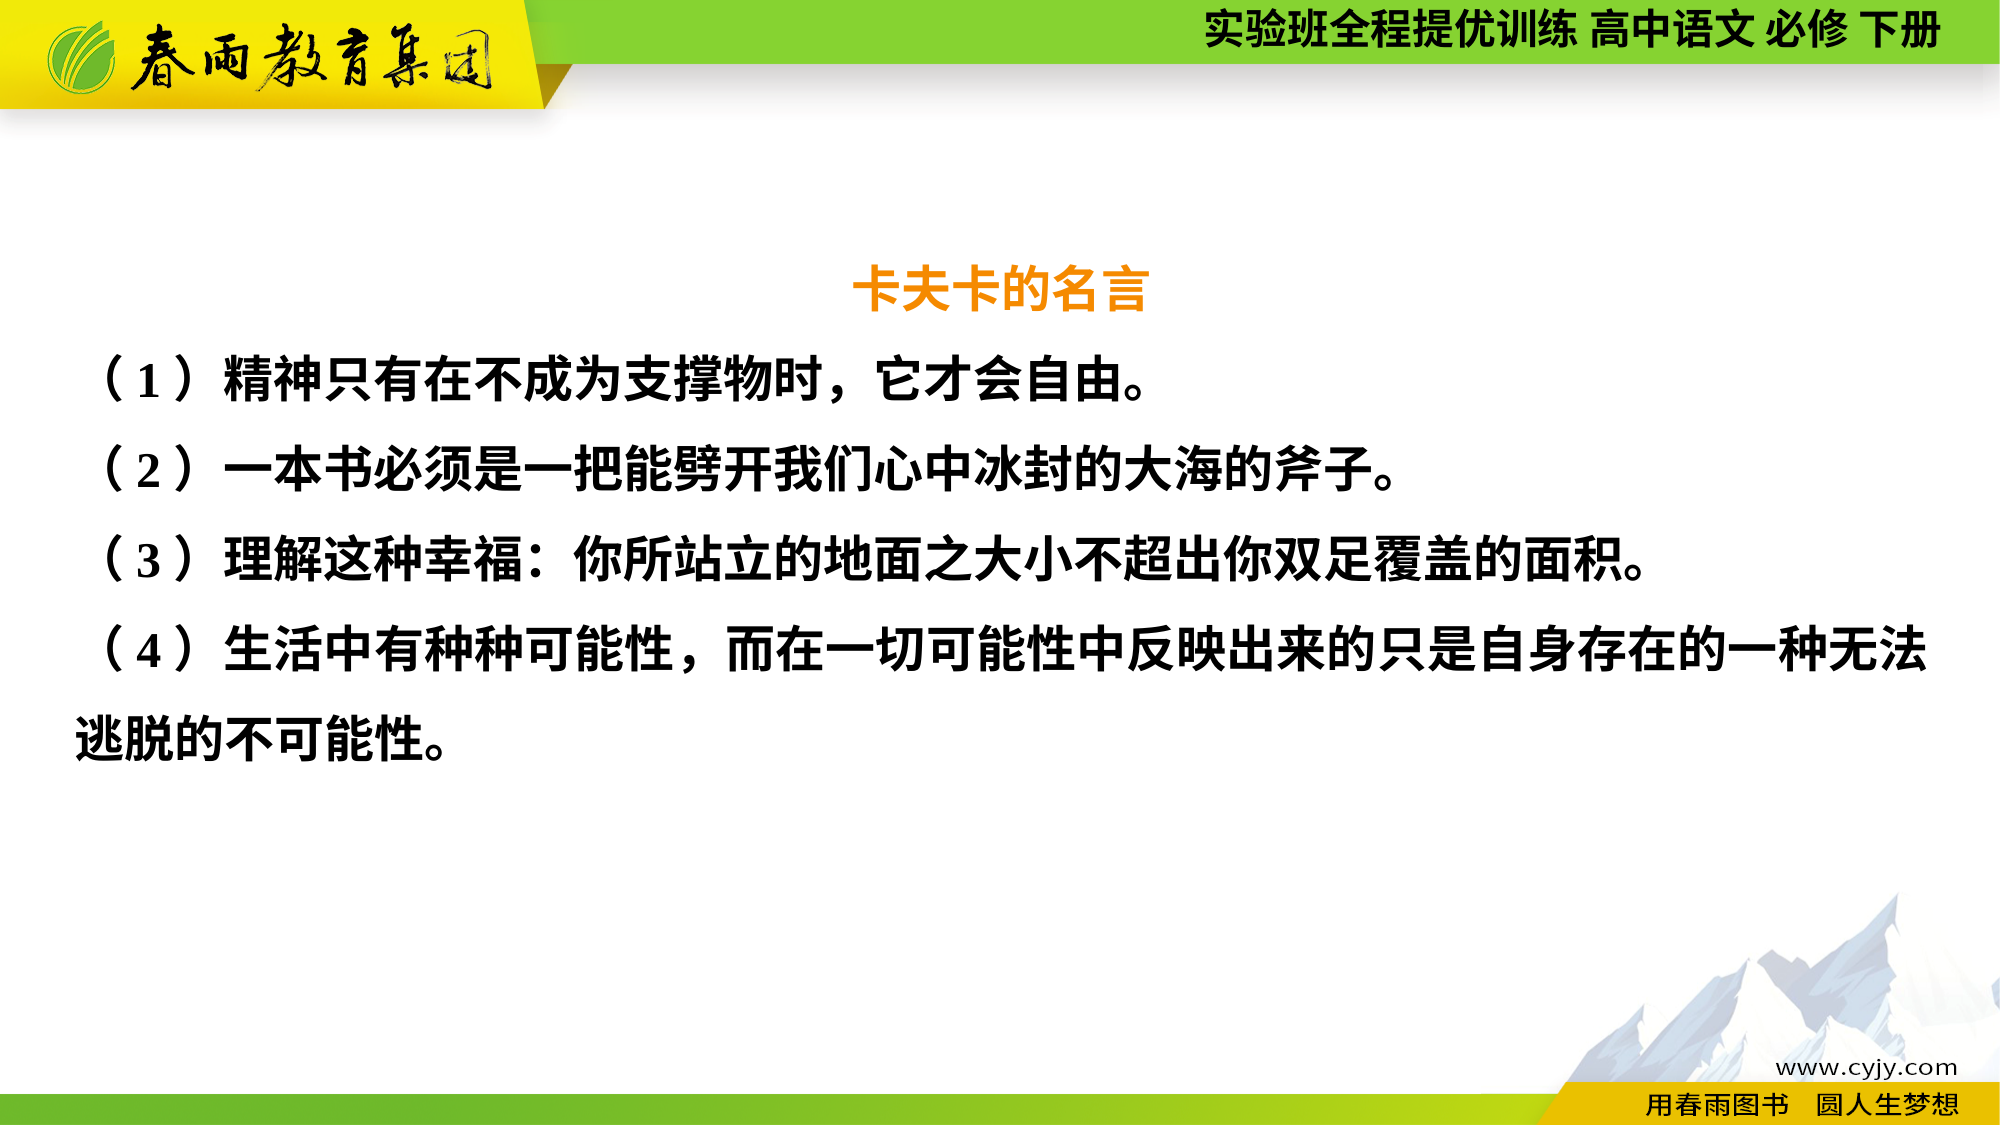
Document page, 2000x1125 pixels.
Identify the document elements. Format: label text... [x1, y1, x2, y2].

picture [0, 0, 2000, 1125]
list 卡夫卡的名言 （1）精神只有在不成为支撑物时，它才会自由。 （2）一本书必须是一把能劈开我们心中冰封的大海的斧子。 （3）理解这种幸福：你所站立的地面之大小不超出你双足覆盖的面积。 （4）生活中有种种可能性，而在一切可能性中反映出来的只是自身存在的一种无法逃脱的不可能性。 [59, 219, 1944, 769]
